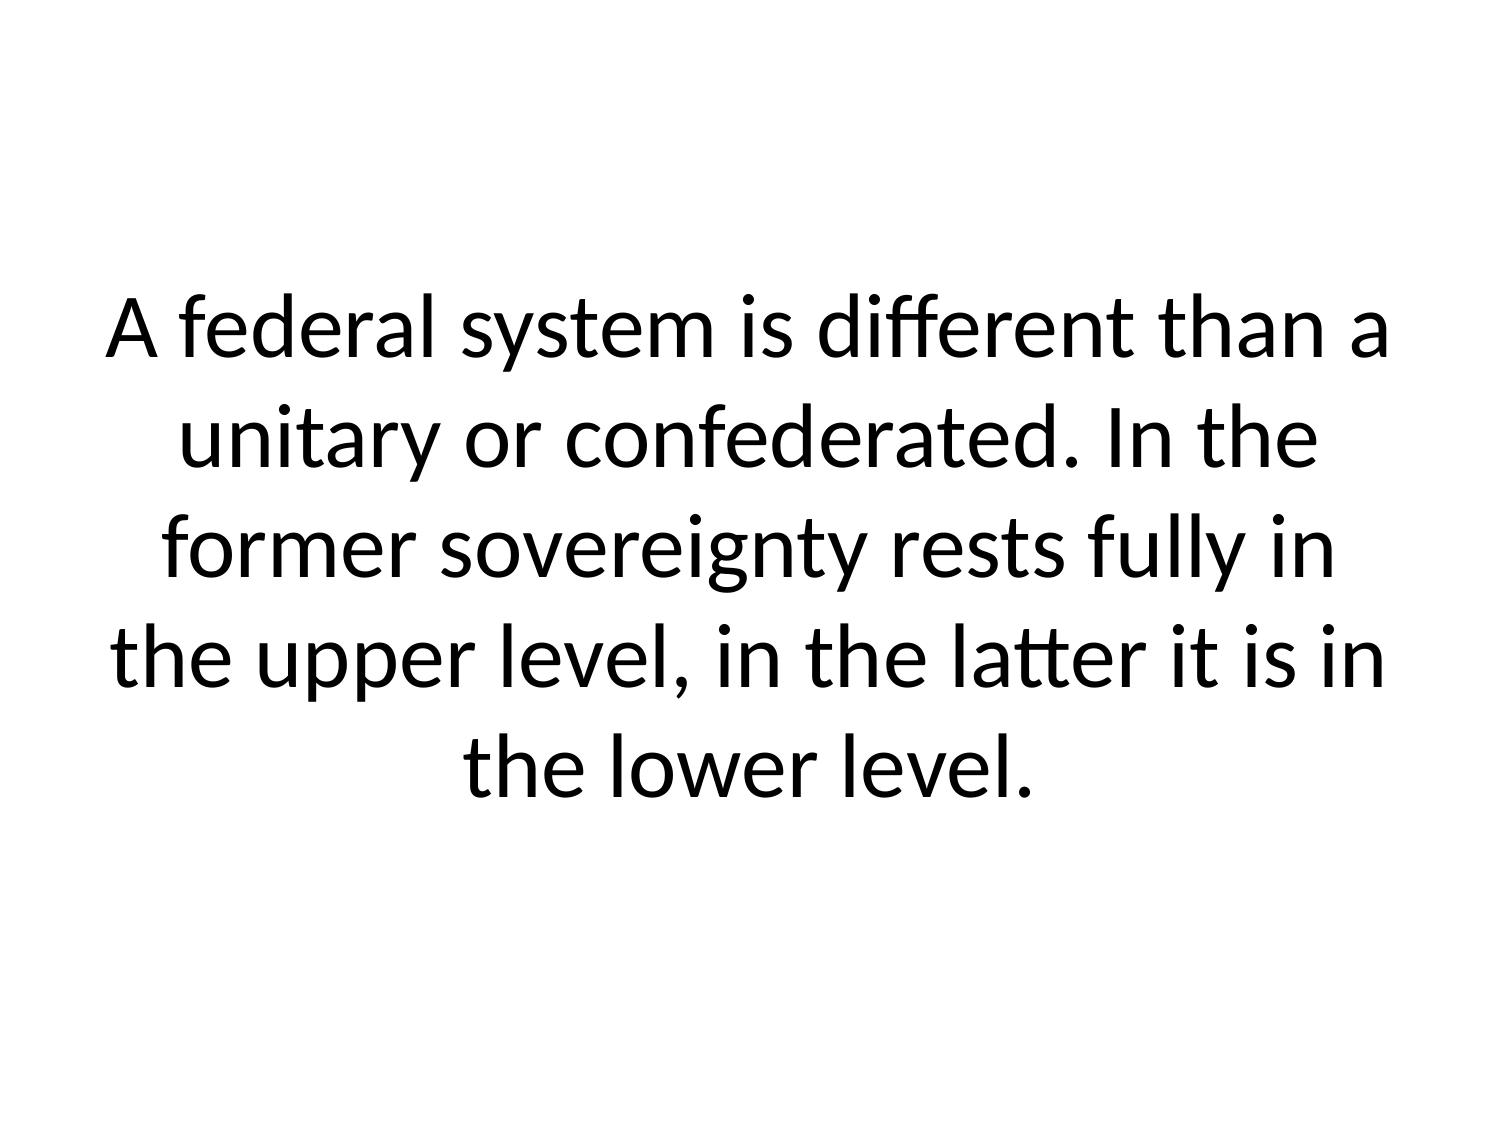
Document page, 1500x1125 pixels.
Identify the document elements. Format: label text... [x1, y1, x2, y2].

title A federal system is different than a unitary or confederated. In the former sovereignty rests fully in the upper level, in the latter it is in the lower level. [74, 44, 1426, 1038]
